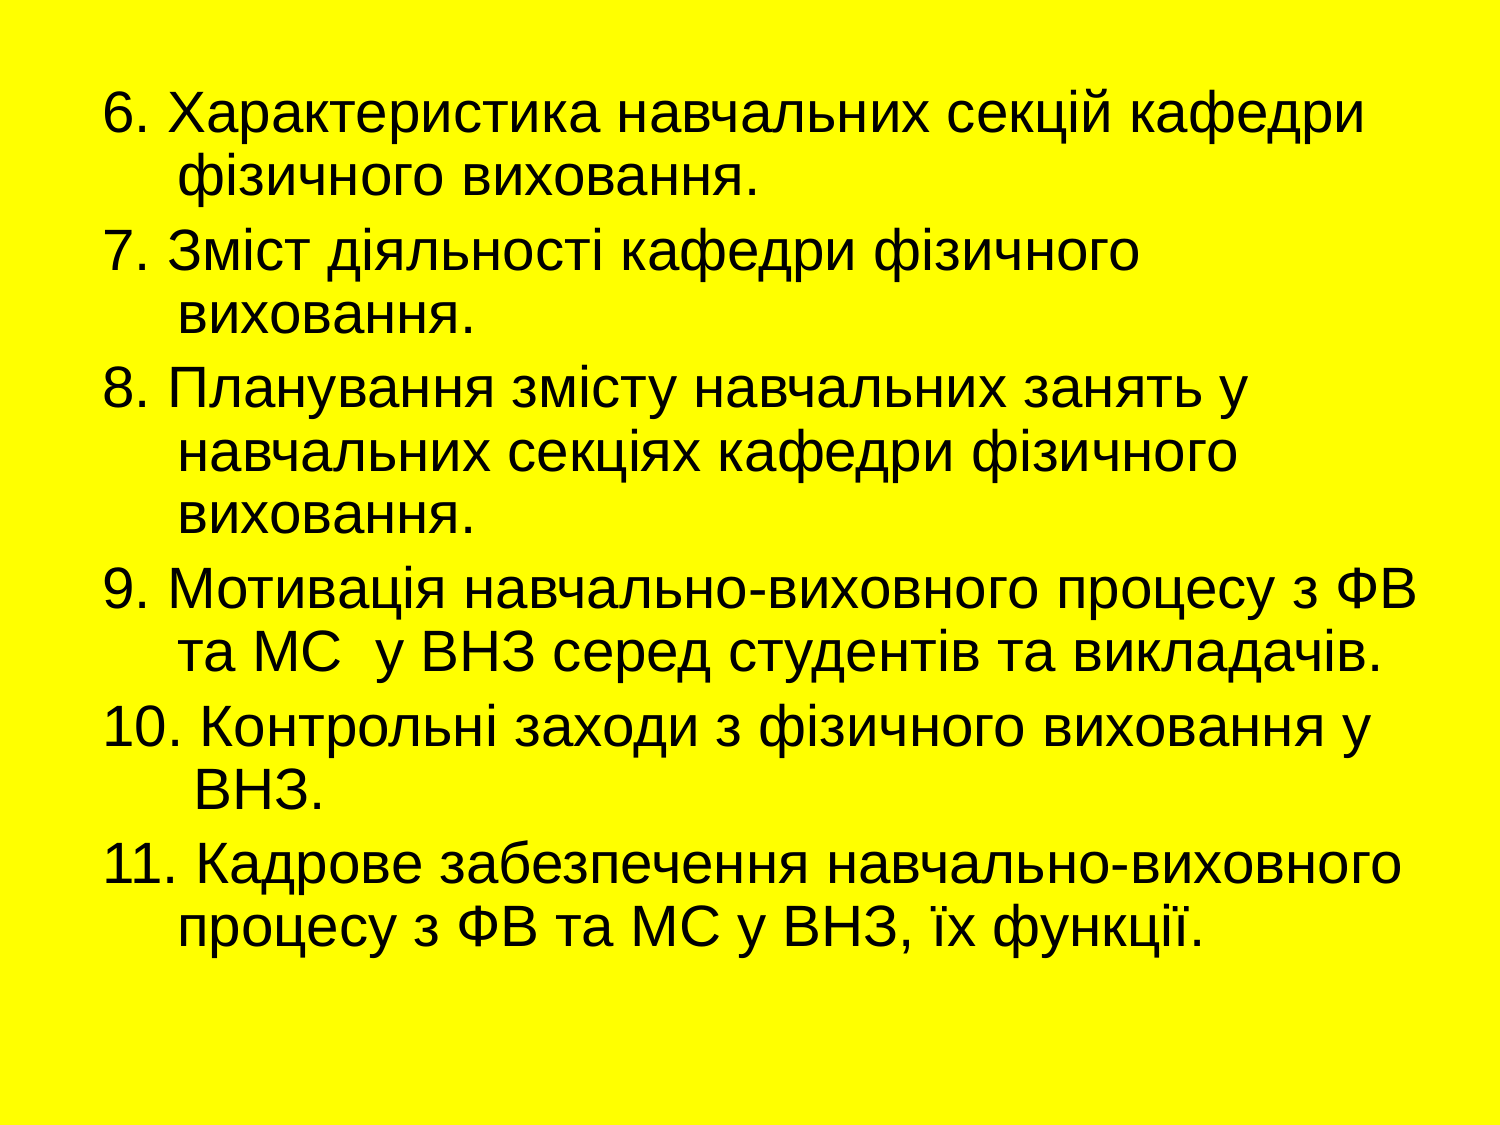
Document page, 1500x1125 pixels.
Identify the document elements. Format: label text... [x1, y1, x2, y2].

list 6. Характеристика навчальних секцій кафедри фізичного виховання. 7. Зміст діяльності кафедри фізичного виховання. 8. Планування змісту навчальних занять у навчальних секціях кафедри фізичного виховання. 9. Мотивація навчально-виховного процесу з ФВ та МС у ВНЗ серед студентів та викладачів. 10. Контрольні заходи з фізичного виховання у ВНЗ. 11. Кадрове забезпечення навчально-виховного процесу з ФВ та МС у ВНЗ, їх функції. [87, 75, 1438, 1063]
